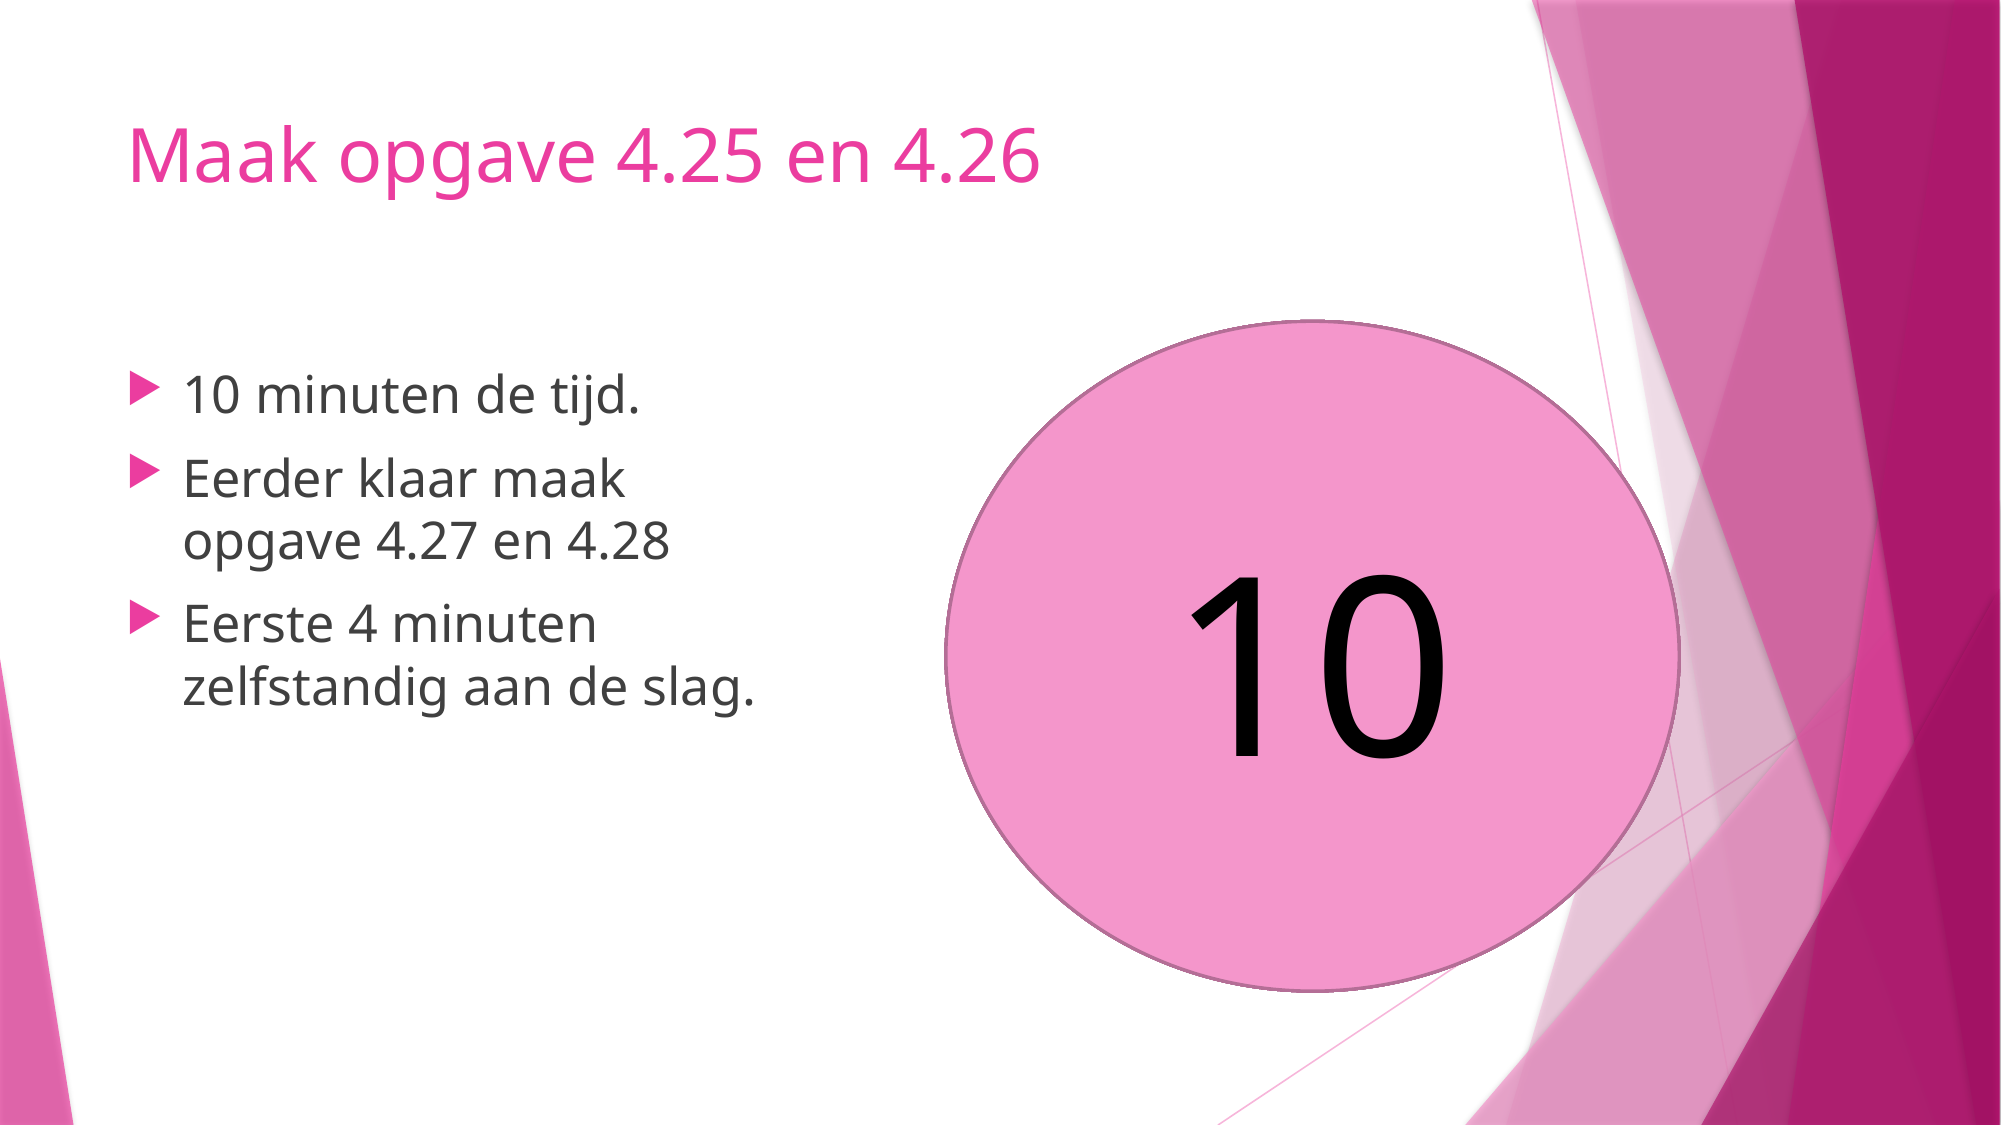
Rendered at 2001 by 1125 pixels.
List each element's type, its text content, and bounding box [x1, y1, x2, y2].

list 10 minuten de tijd. Eerder klaar maak opgave 4.27 en 4.28 Eerste 4 minuten zelfstandig aan de slag. [111, 354, 774, 992]
title Maak opgave 4.25 en 4.26 [111, 99, 1522, 317]
text_box 10 [944, 319, 1681, 993]
